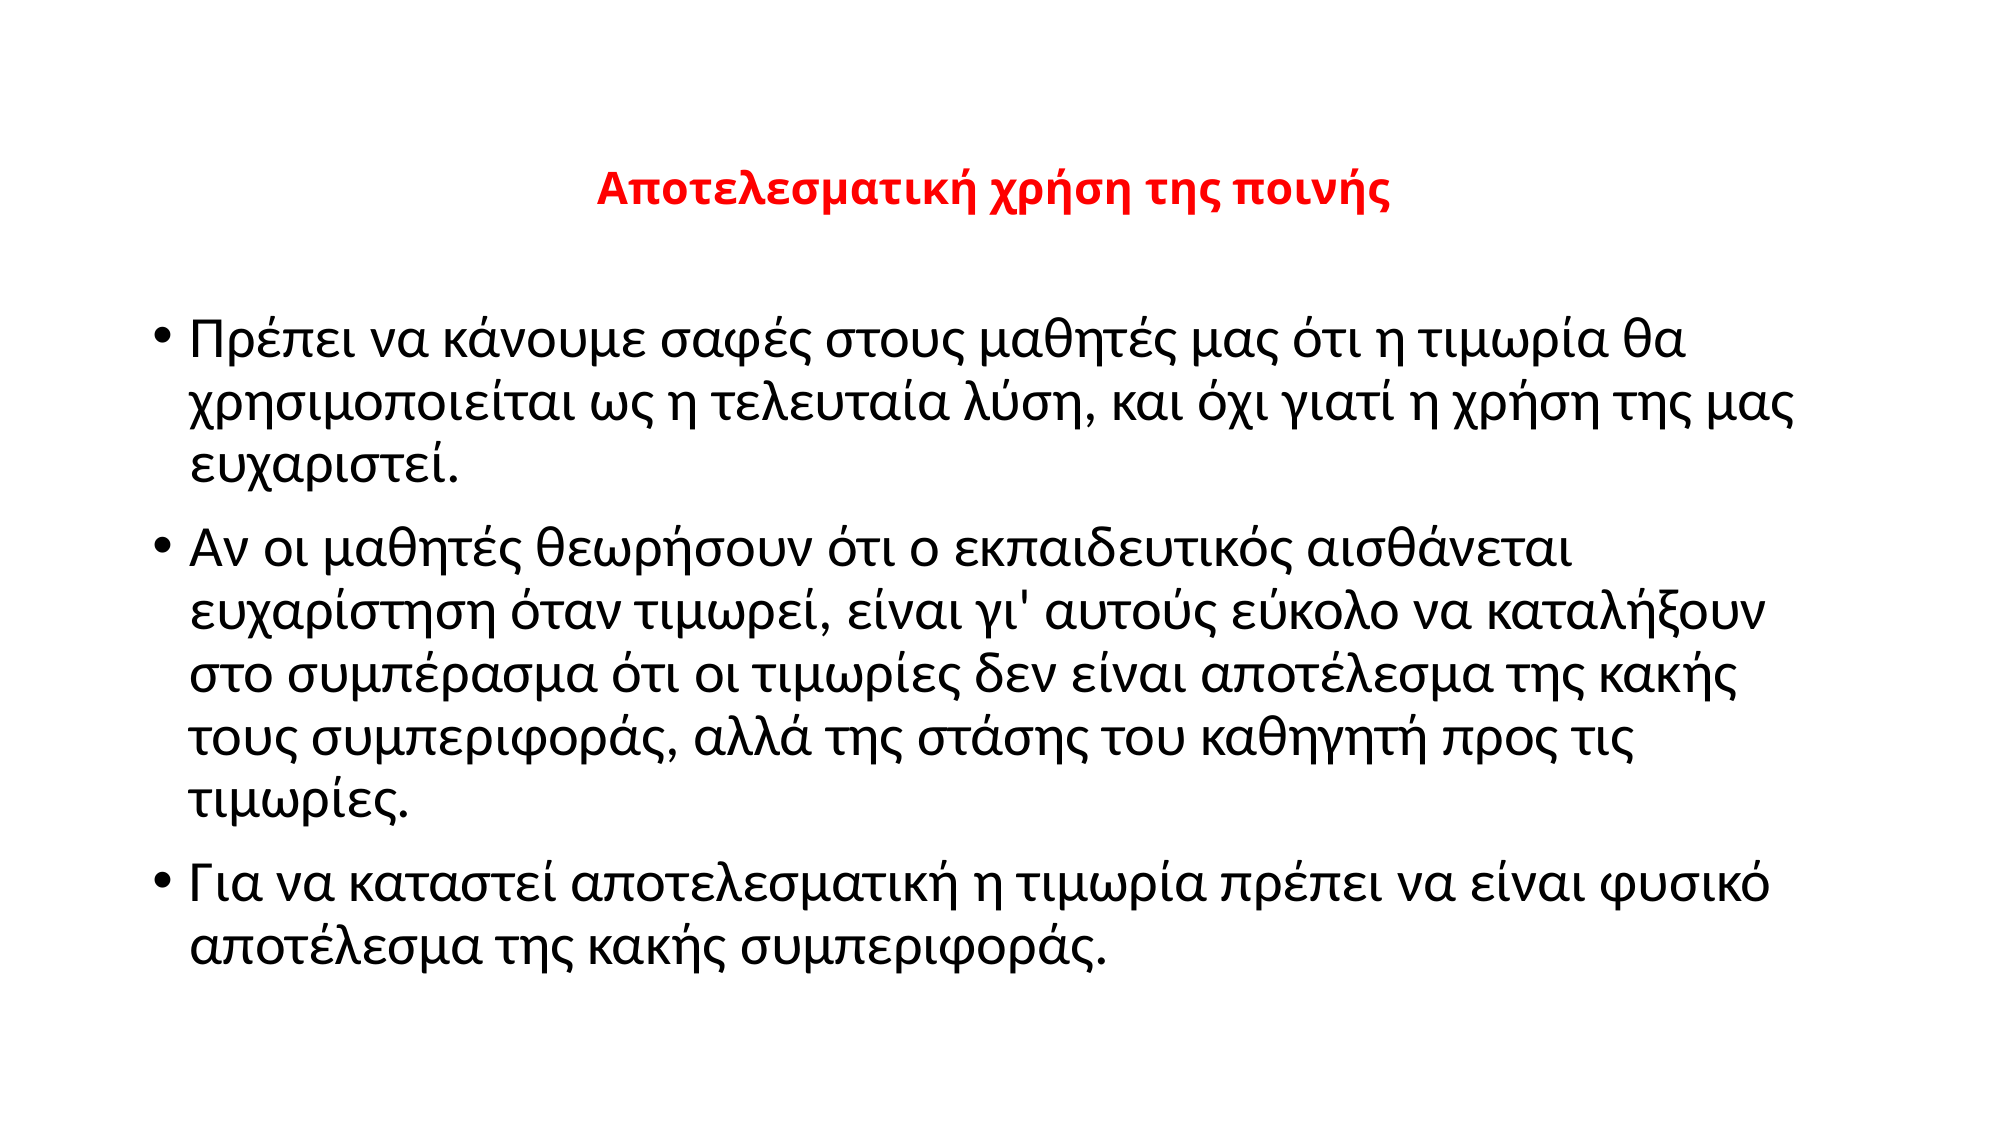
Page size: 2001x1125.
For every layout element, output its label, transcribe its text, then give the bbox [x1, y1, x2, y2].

list Πρέπει να κάνουμε σαφές στους μαθητές μας ότι η τιμωρία θα χρησιμοποιείται ως η τελευταία λύση, και όχι γιατί η χρήση της μας ευχαριστεί. Αν οι μαθητές θεωρήσουν ότι ο εκπαιδευτικός αισθάνεται ευχαρίστηση όταν τιμωρεί, είναι γι' αυτούς εύκολο να καταλήξουν στο συμπέρασμα ότι οι τιμωρίες δεν είναι αποτέλεσμα της κακής τους συμπεριφοράς, αλλά της στάσης του καθηγητή προς τις τιμωρίες. Για να καταστεί αποτελεσματική η τιμωρία πρέπει να είναι φυσικό αποτέλεσμα της κακής συμπεριφοράς. [137, 299, 1863, 1014]
title Αποτελεσματική χρήση της ποινής [137, 59, 1863, 278]
